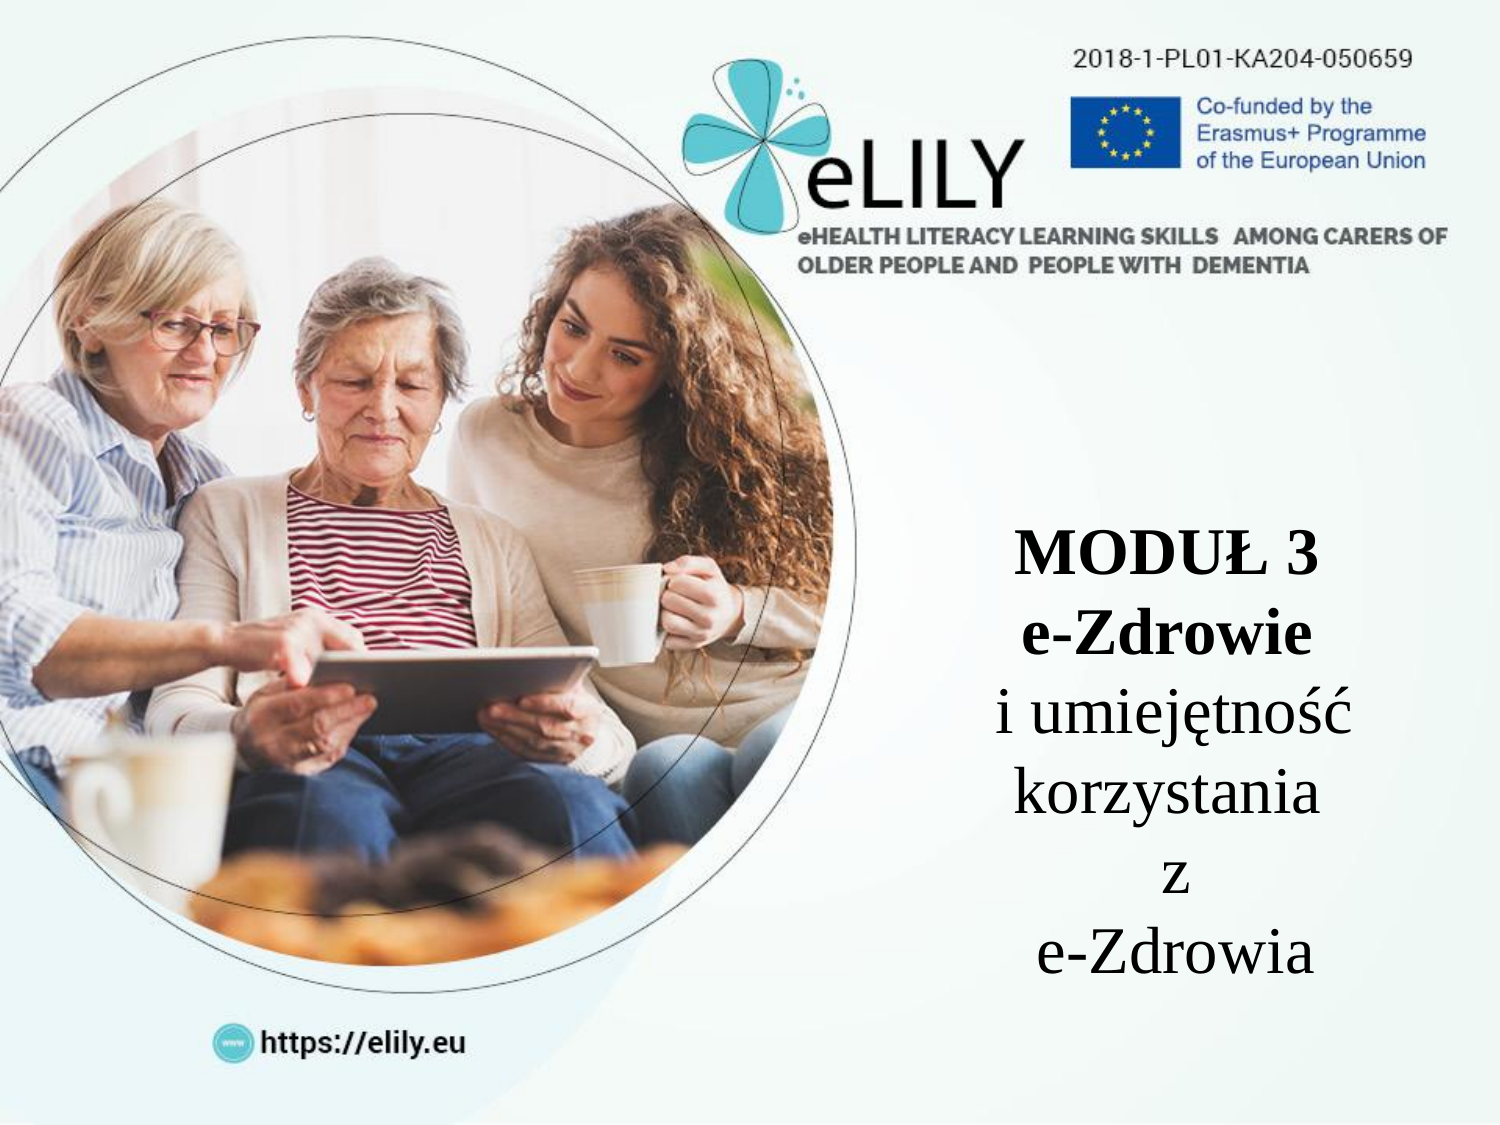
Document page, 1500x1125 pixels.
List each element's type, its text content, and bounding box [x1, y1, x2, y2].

text_box MODUŁ 3 e-Zdrowie i umiejętność korzystania z e-Zdrowia [879, 409, 1455, 995]
picture [0, 0, 1500, 1125]
